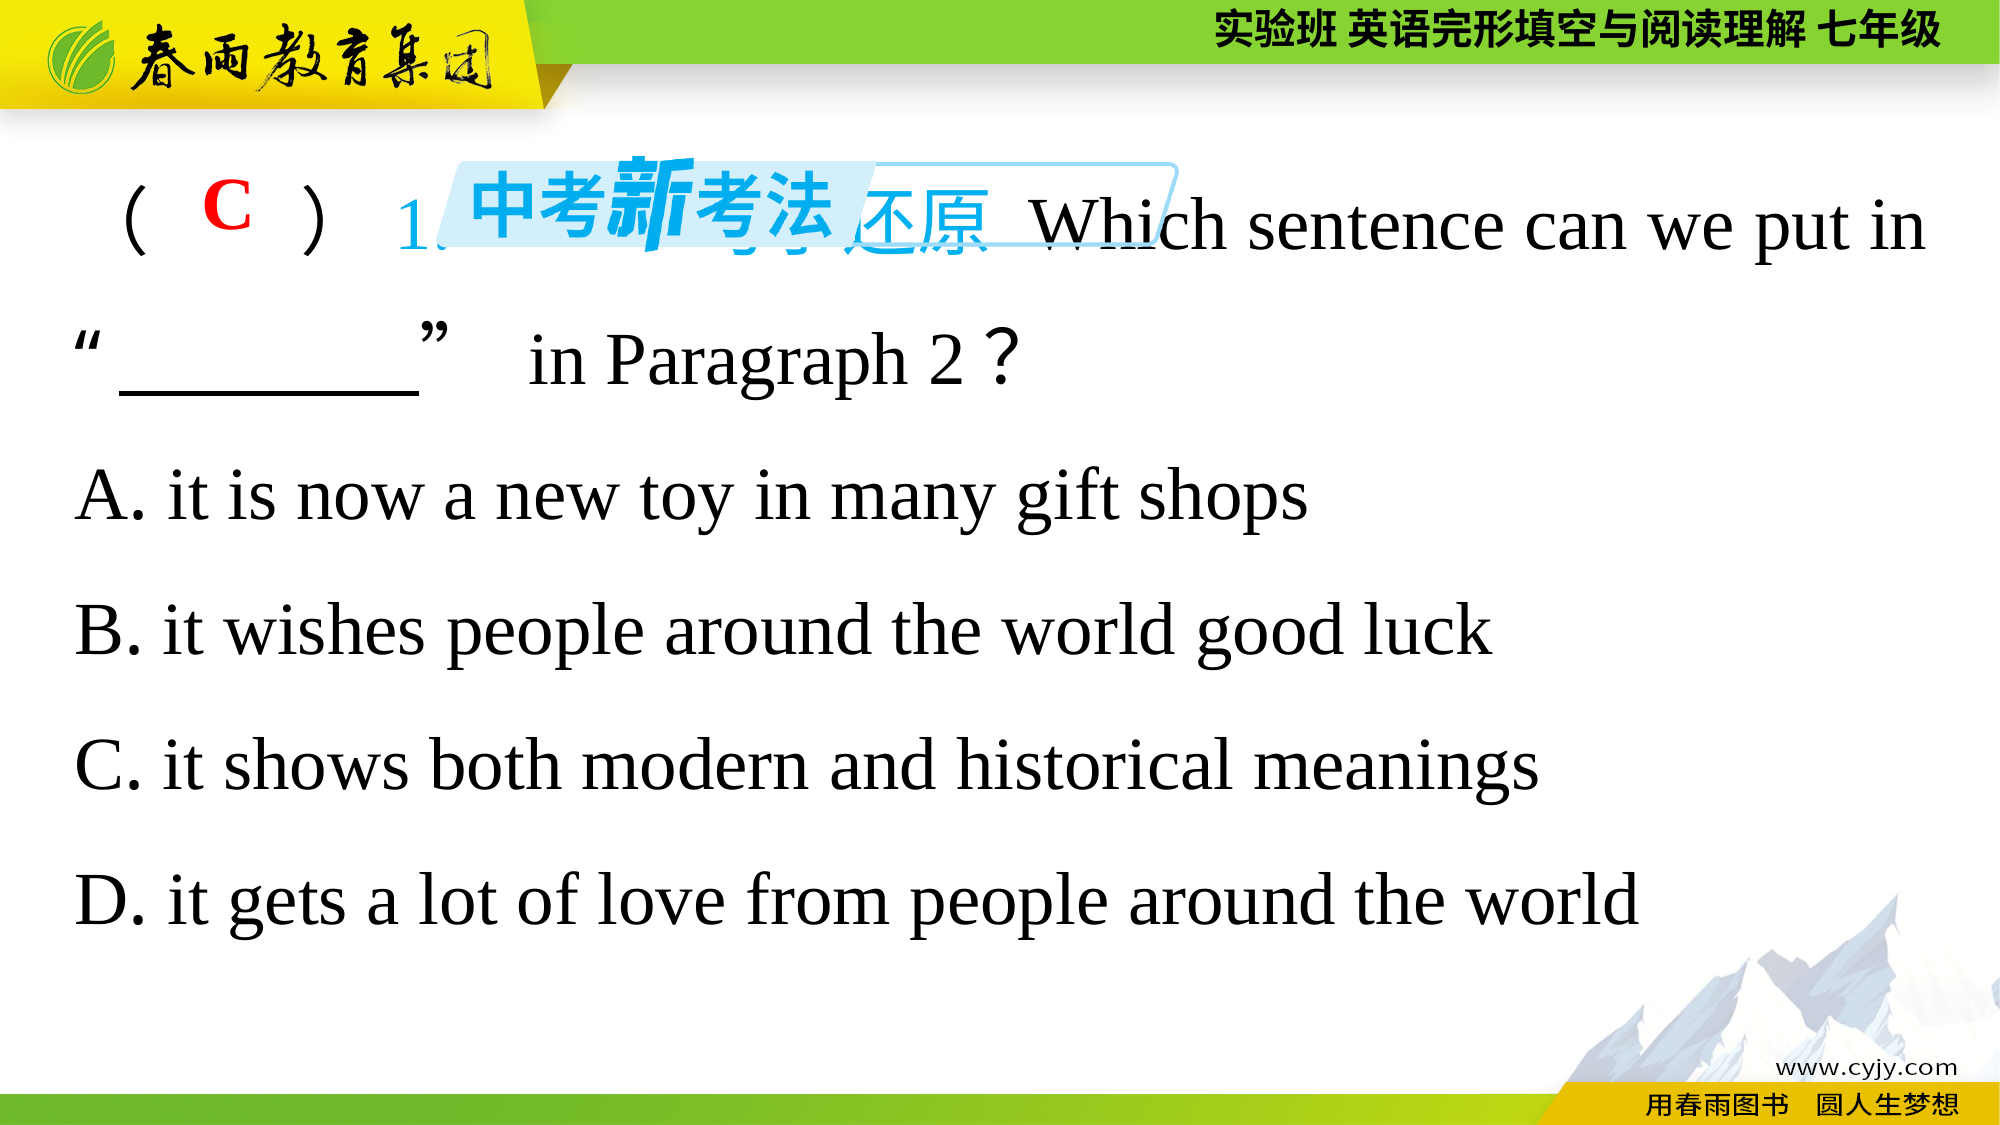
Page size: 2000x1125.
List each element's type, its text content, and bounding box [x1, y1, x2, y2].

list （ ）1. 句子还原 Which sentence can we put in “ ” in Paragraph 2？ A. it is now a new toy in many gift shops B. it wishes people around the world good luck C. it shows both modern and historical meanings D. it gets a lot of love from people around the world [59, 122, 1944, 939]
picture [0, 0, 2000, 1125]
text_box C [186, 146, 271, 252]
